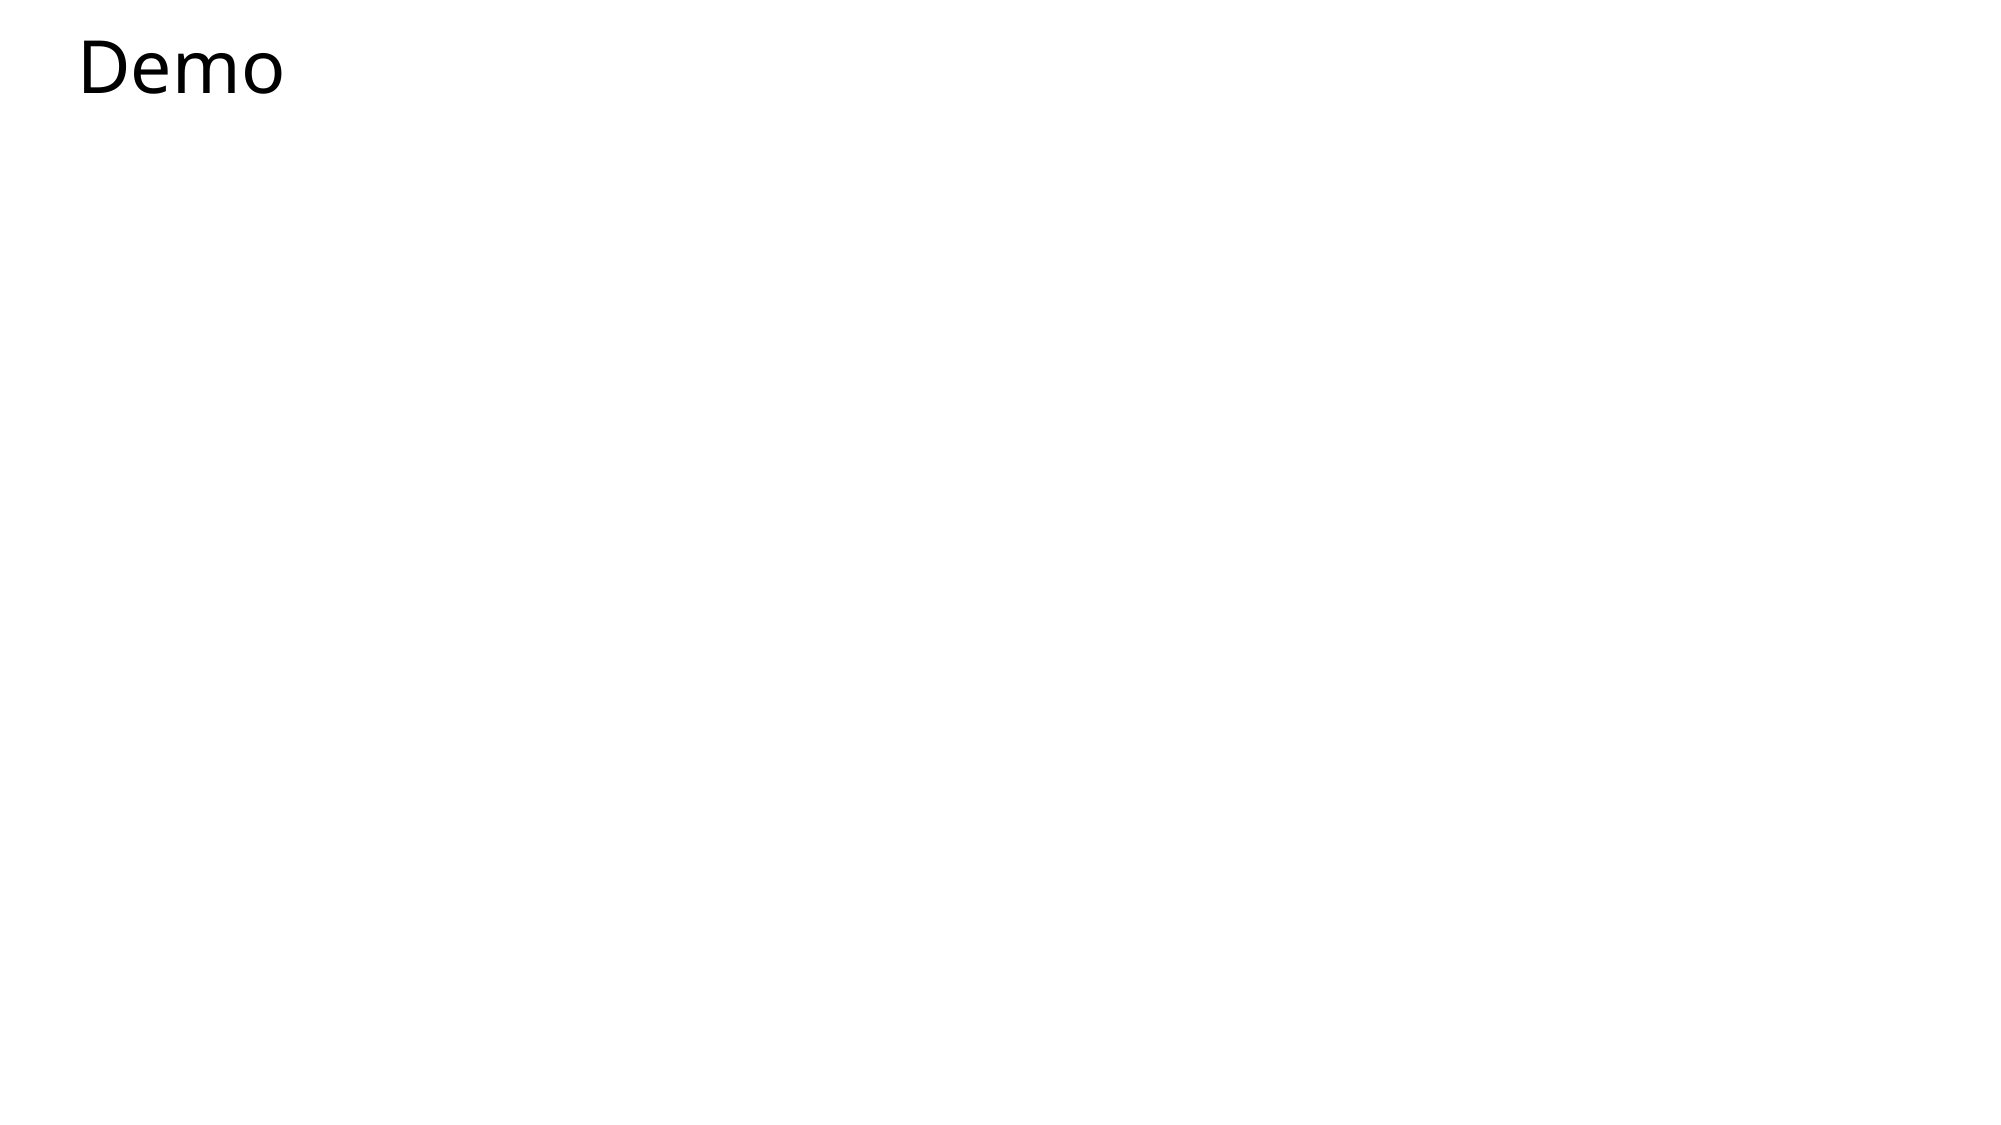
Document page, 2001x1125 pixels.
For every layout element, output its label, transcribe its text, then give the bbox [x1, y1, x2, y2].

title Demo [62, 29, 1953, 205]
